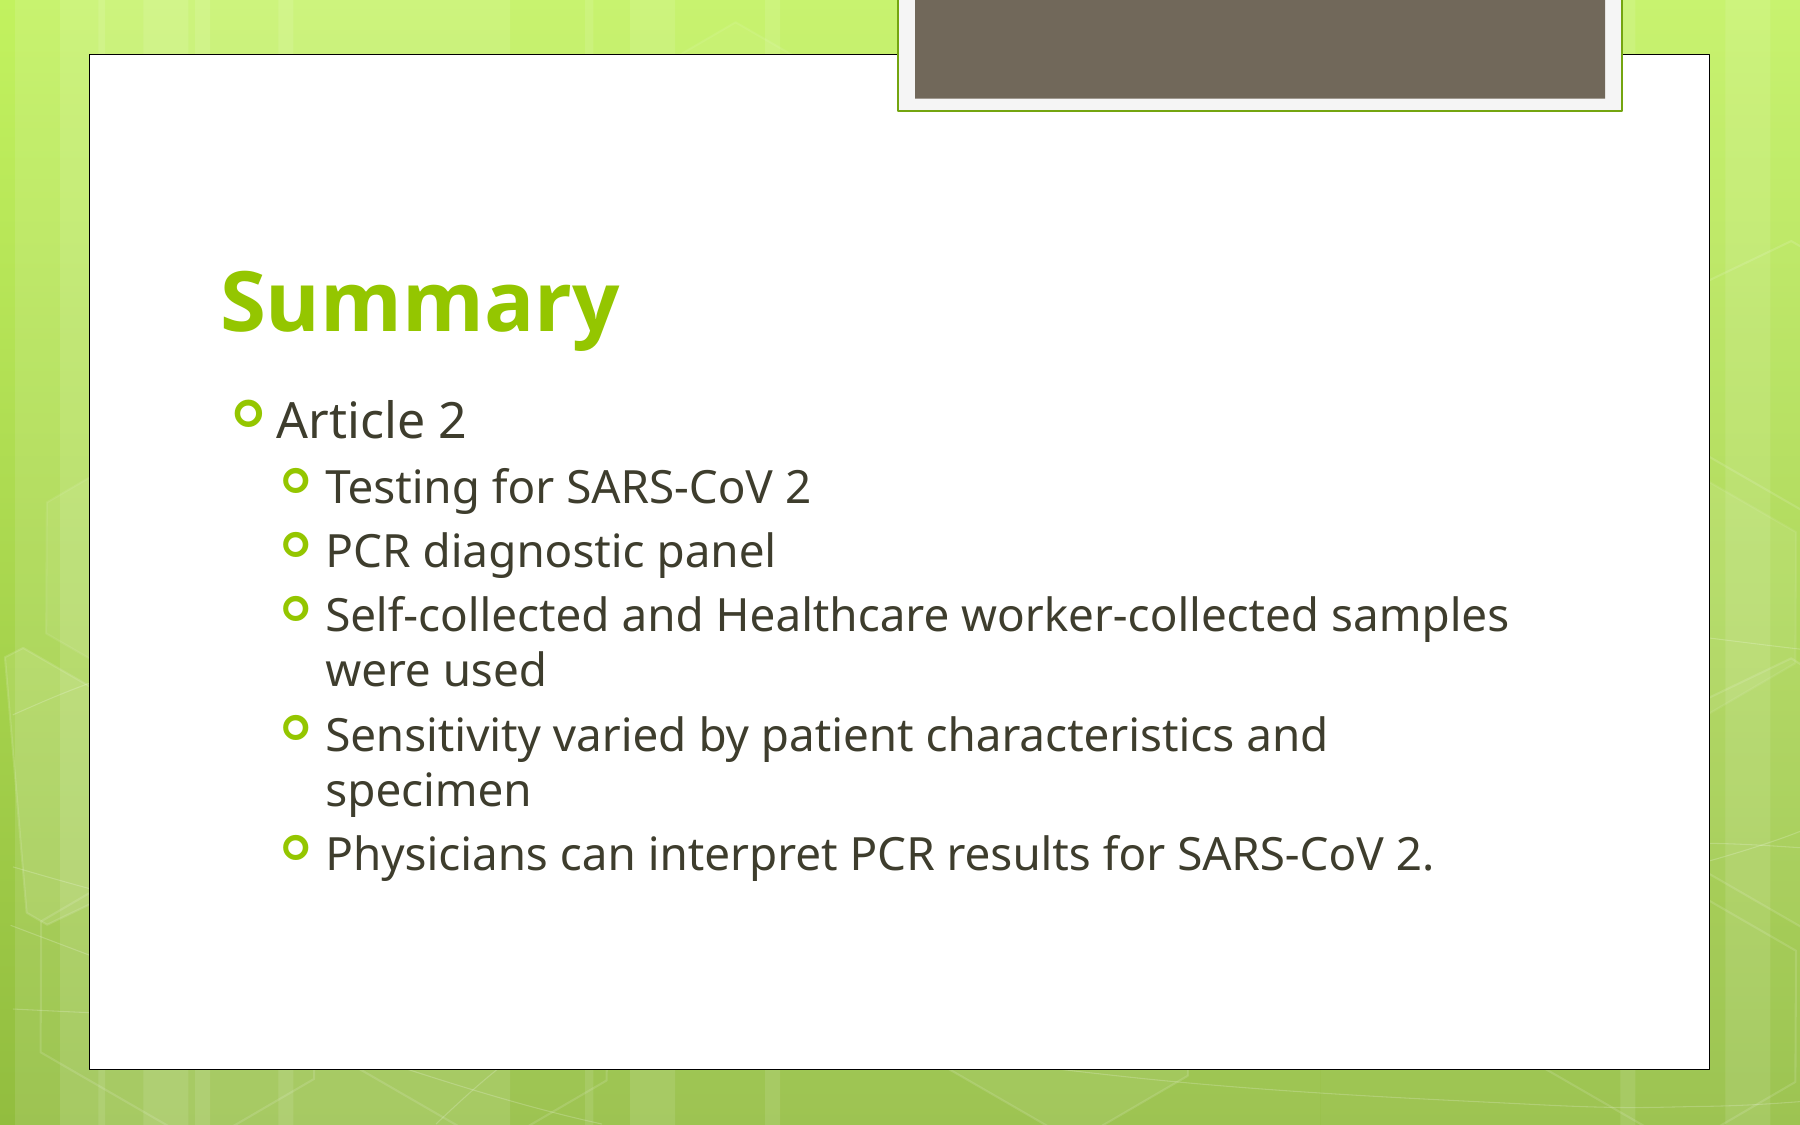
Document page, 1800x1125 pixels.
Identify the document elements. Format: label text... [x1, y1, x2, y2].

title Summary [205, 168, 1589, 357]
list Article 2 Testing for SARS-CoV 2 PCR diagnostic panel Self-collected and Healthcare worker-collected samples were used Sensitivity varied by patient characteristics and specimen Physicians can interpret PCR results for SARS-CoV 2. [205, 381, 1540, 957]
